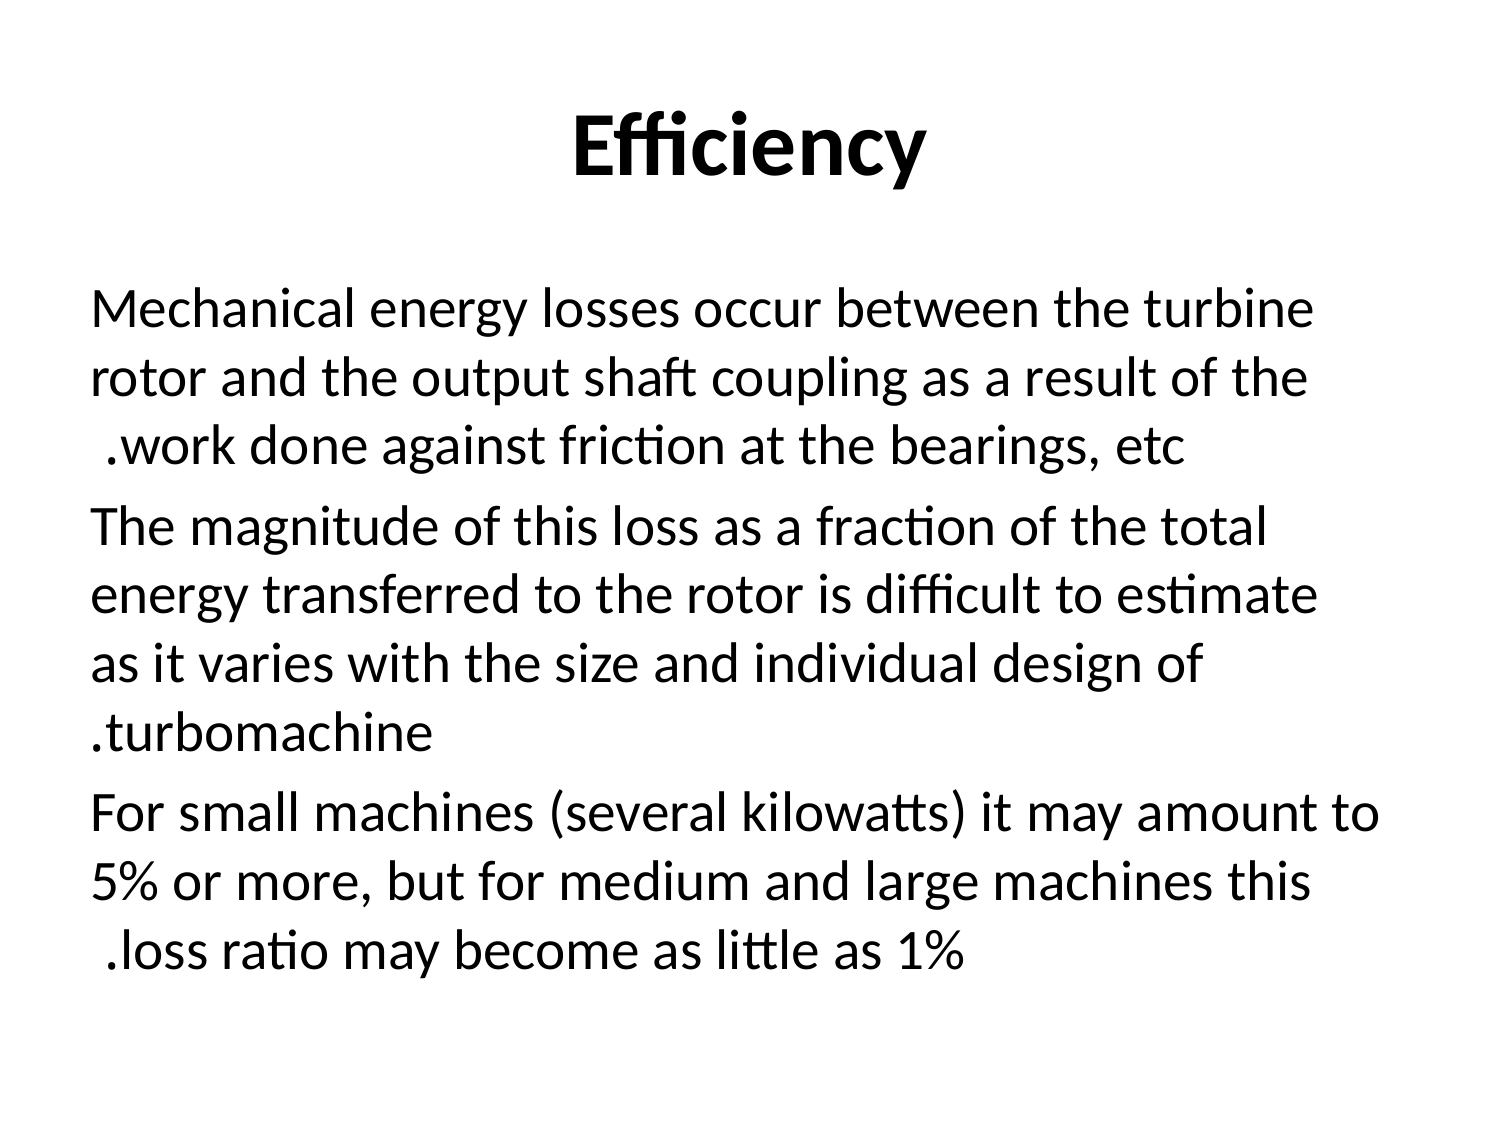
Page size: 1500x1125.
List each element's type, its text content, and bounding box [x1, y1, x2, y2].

title Efficiency [75, 45, 1425, 233]
list Mechanical energy losses occur between the turbine rotor and the output shaft coupling as a result of the work done against friction at the bearings, etc. The magnitude of this loss as a fraction of the total energy transferred to the rotor is difficult to estimate as it varies with the size and individual design of turbomachine. For small machines (several kilowatts) it may amount to 5% or more, but for medium and large machines this loss ratio may become as little as 1%. [75, 262, 1425, 1005]
